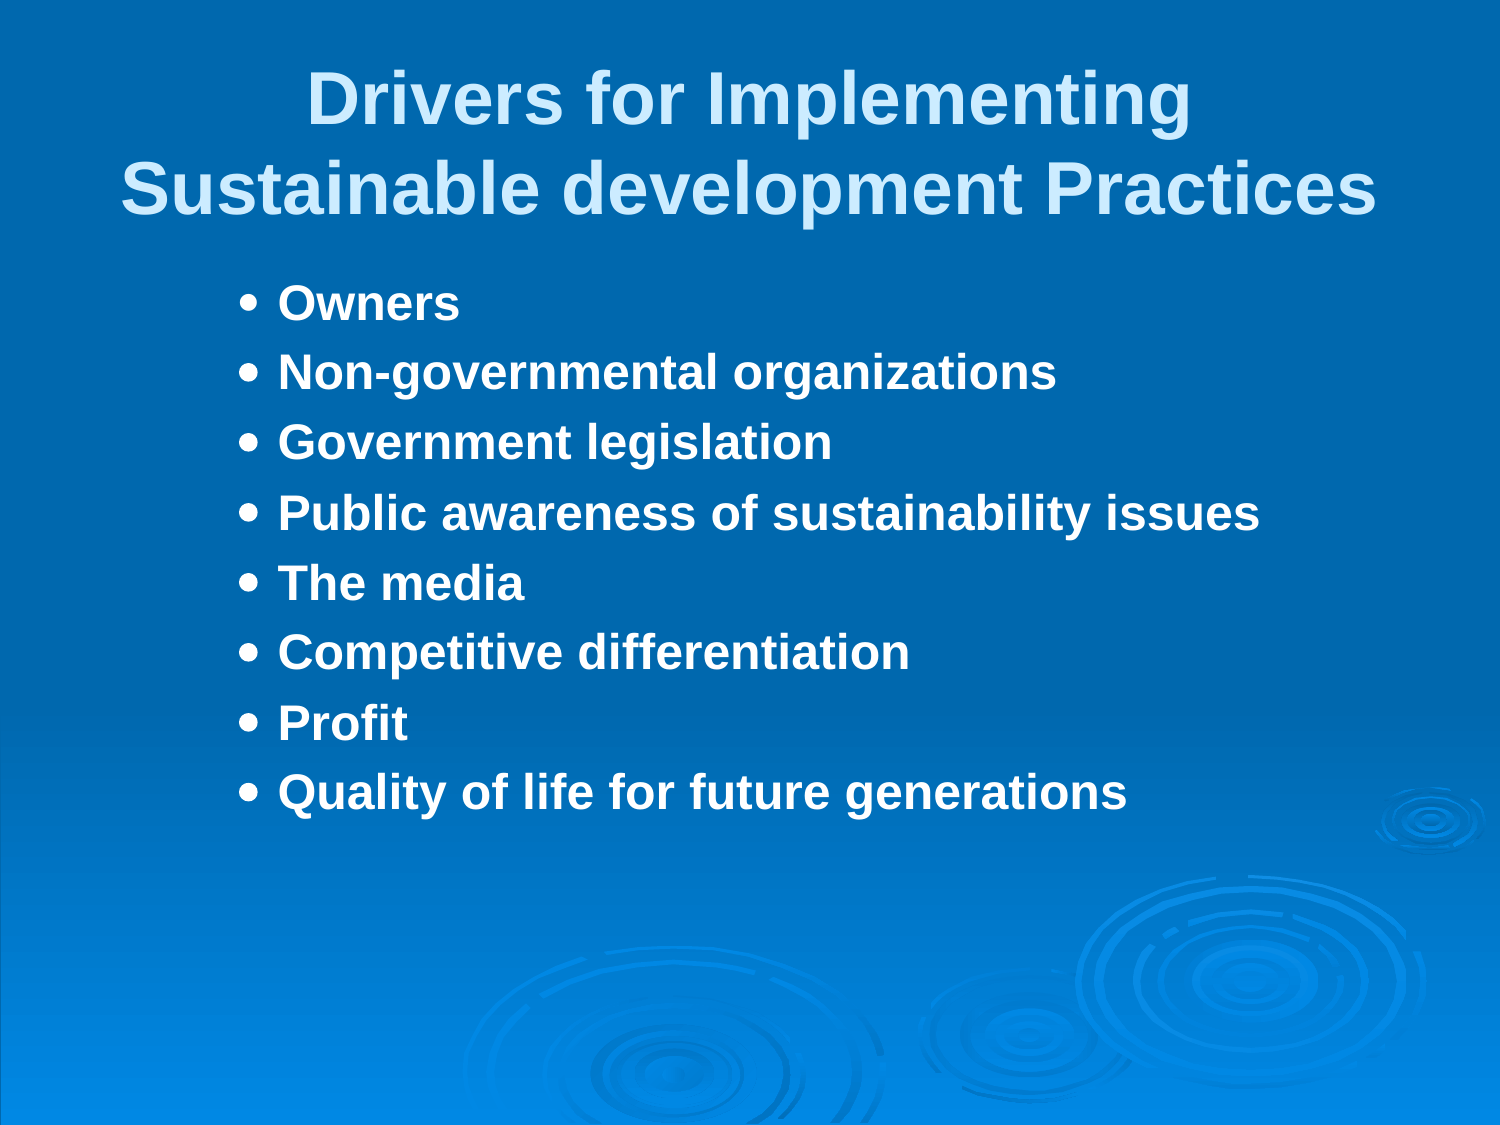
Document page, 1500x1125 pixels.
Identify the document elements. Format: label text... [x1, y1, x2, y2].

title Drivers for Implementing Sustainable development Practices [74, 45, 1426, 233]
list  Owners  Non-governmental organizations  Government legislation  Public awareness of sustainability issues  The media  Competitive differentiation  Profit  Quality of life for future generations [74, 262, 1426, 1006]
